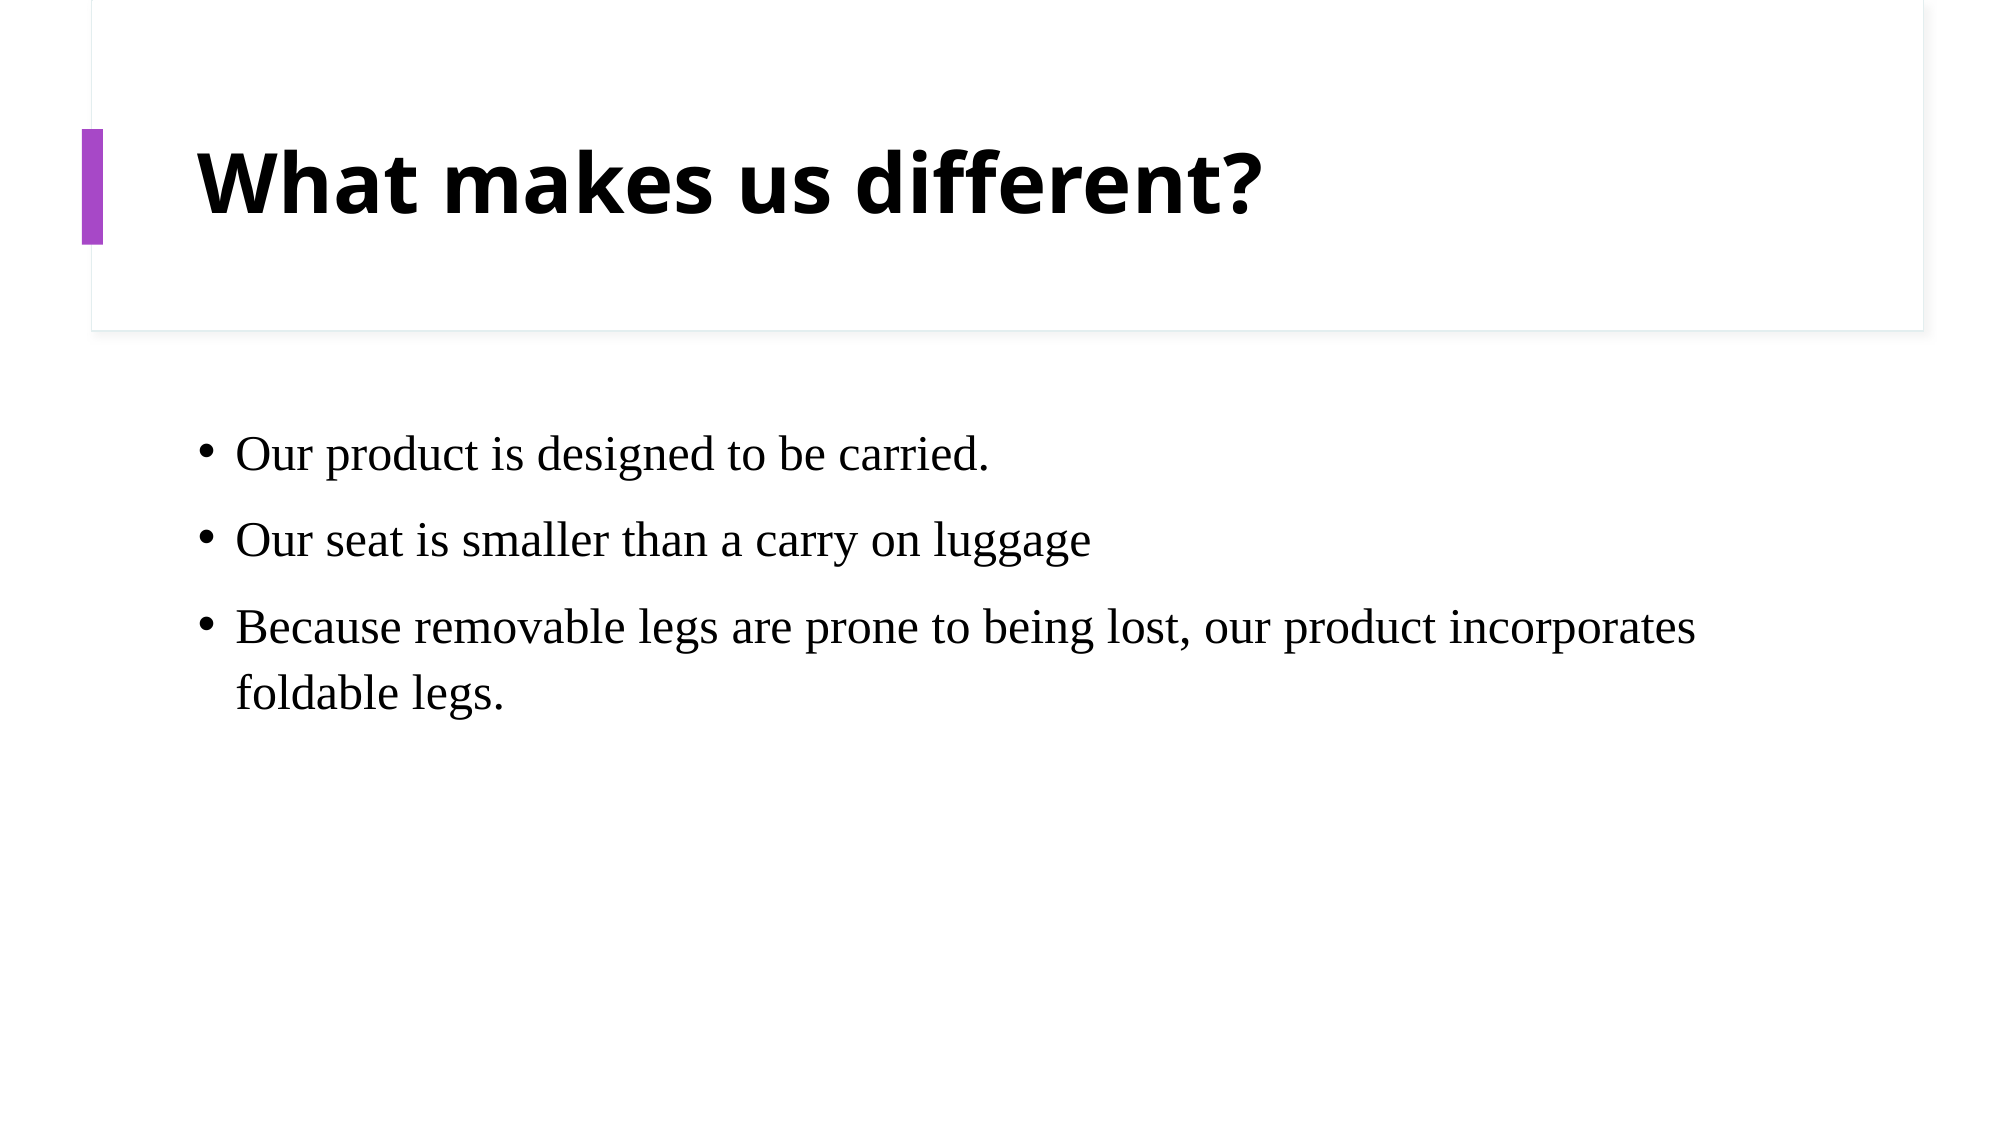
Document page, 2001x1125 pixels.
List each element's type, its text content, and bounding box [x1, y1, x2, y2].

list Our product is designed to be carried. Our seat is smaller than a carry on luggage Because removable legs are prone to being lost, our product incorporates foldable legs. [183, 406, 1851, 1013]
title What makes us different? [183, 90, 1851, 284]
